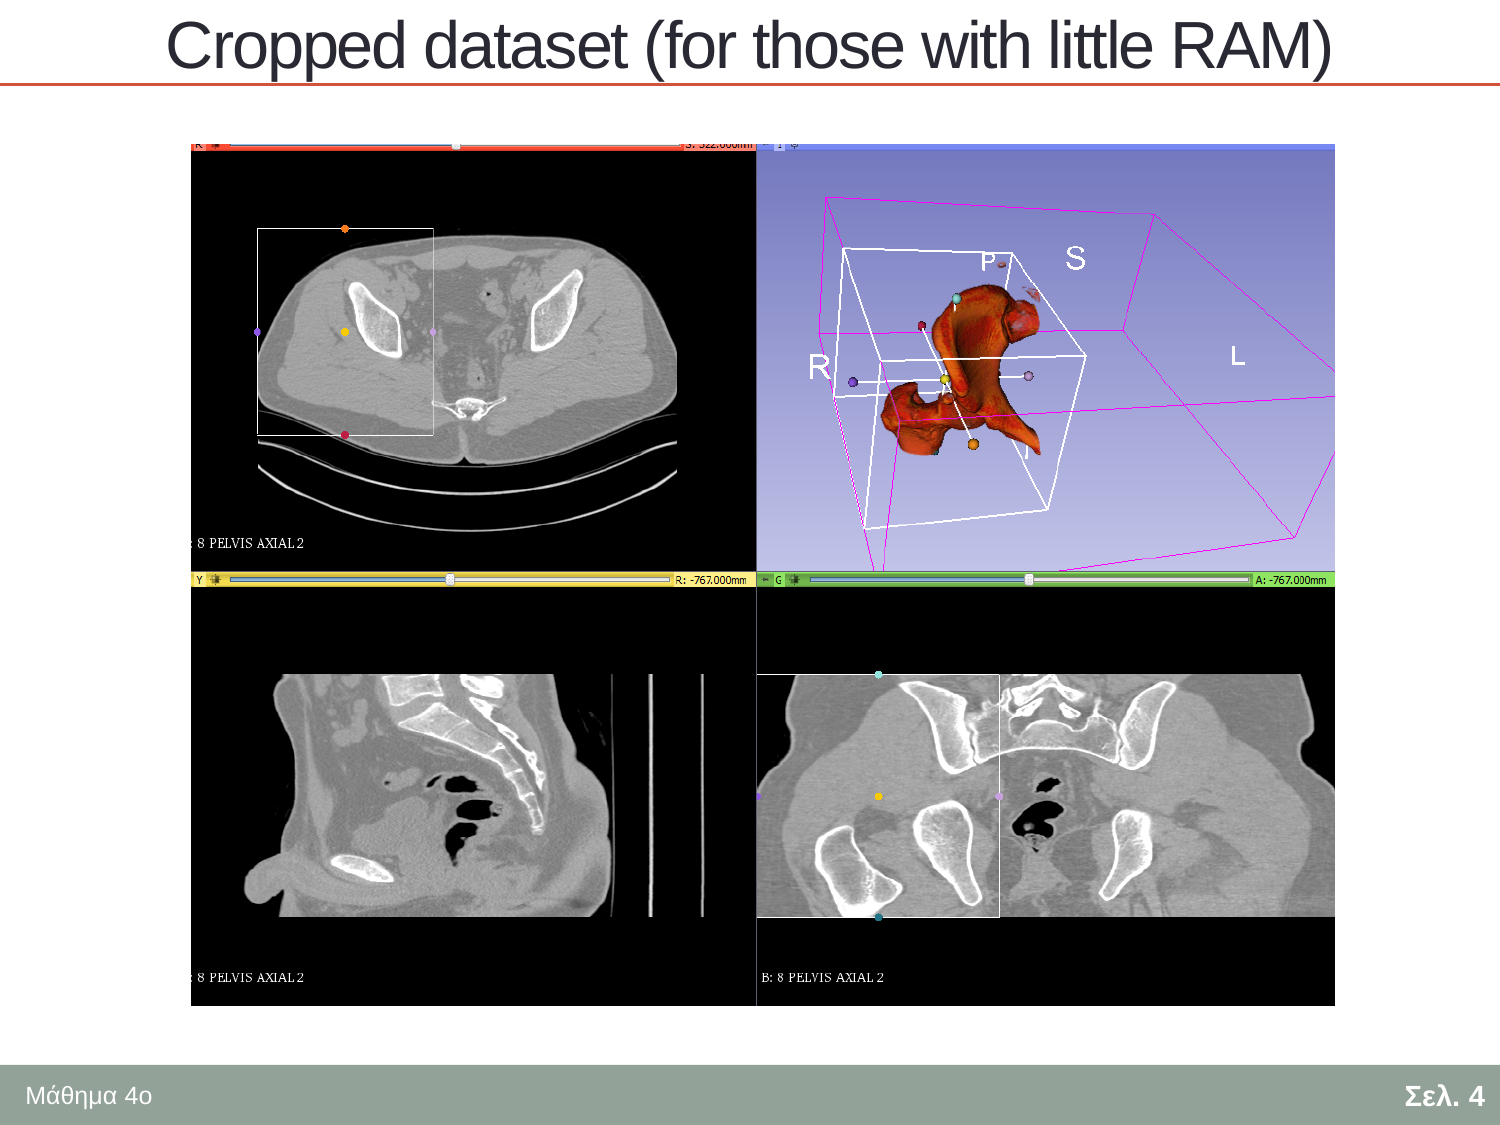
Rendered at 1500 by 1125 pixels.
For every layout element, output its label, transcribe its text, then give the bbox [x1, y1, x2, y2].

picture [191, 144, 1335, 1009]
title Cropped dataset (for those with little RAM) [0, 0, 1500, 85]
slide_number Σελ. 4 [1250, 1068, 1500, 1122]
